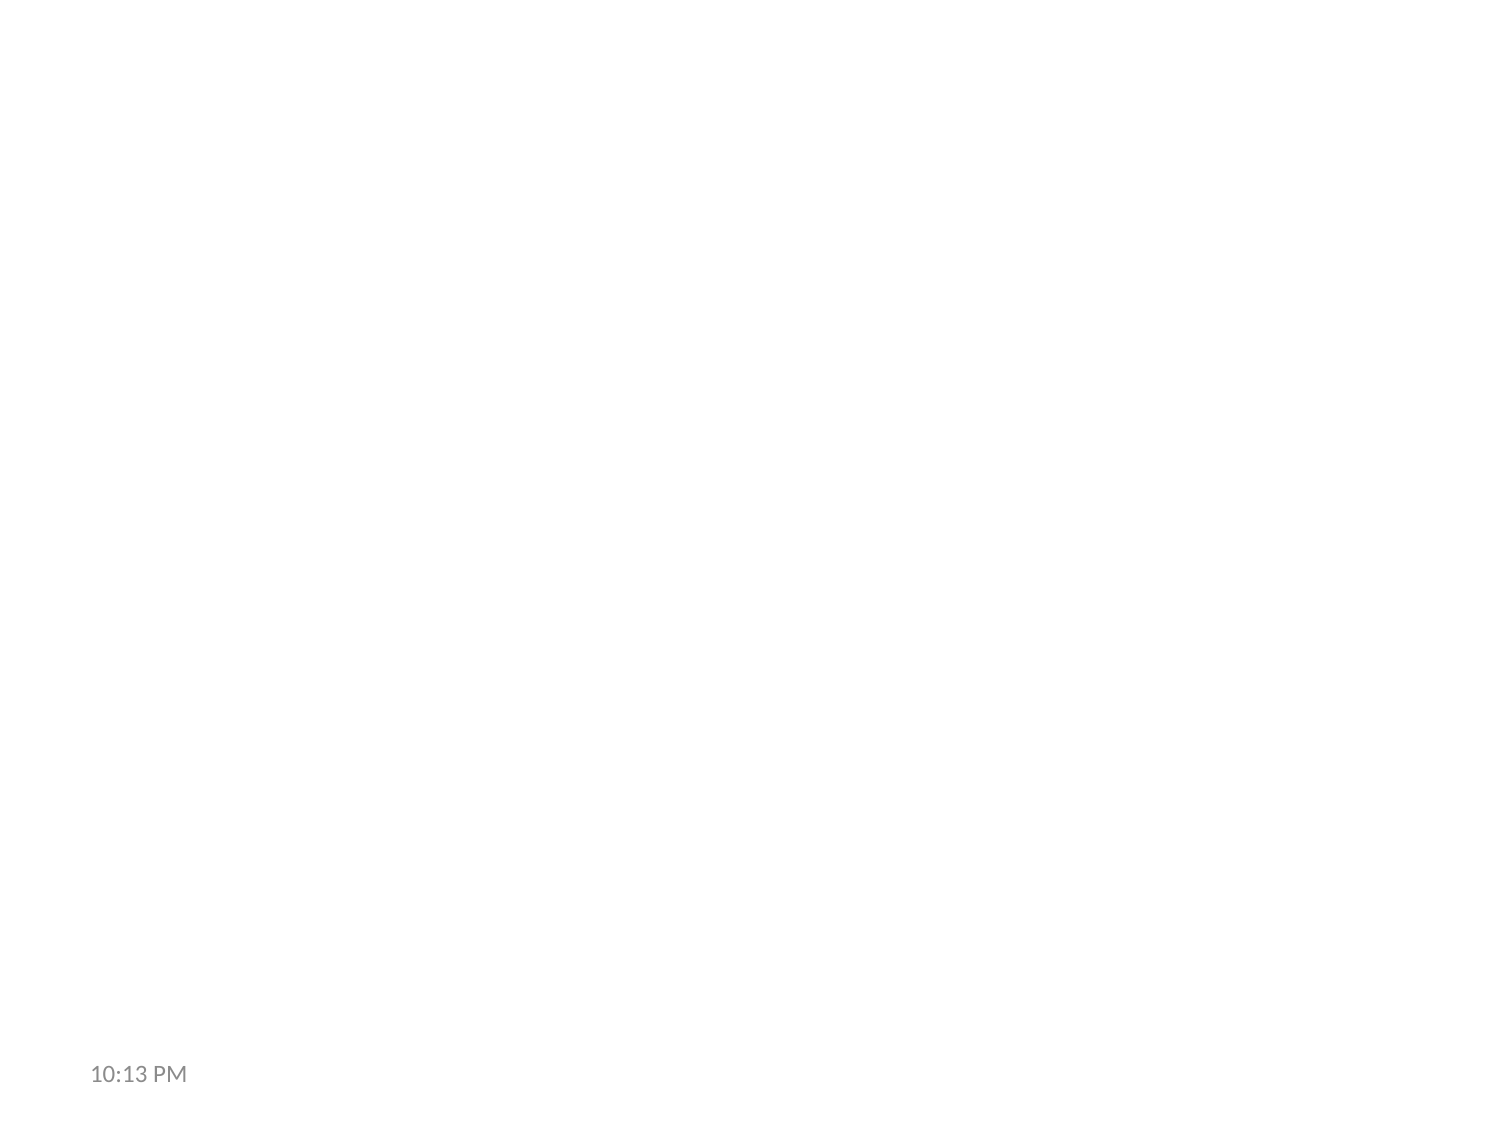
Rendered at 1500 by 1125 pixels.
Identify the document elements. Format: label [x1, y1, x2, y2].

slide_number [75, 1042, 425, 1103]
